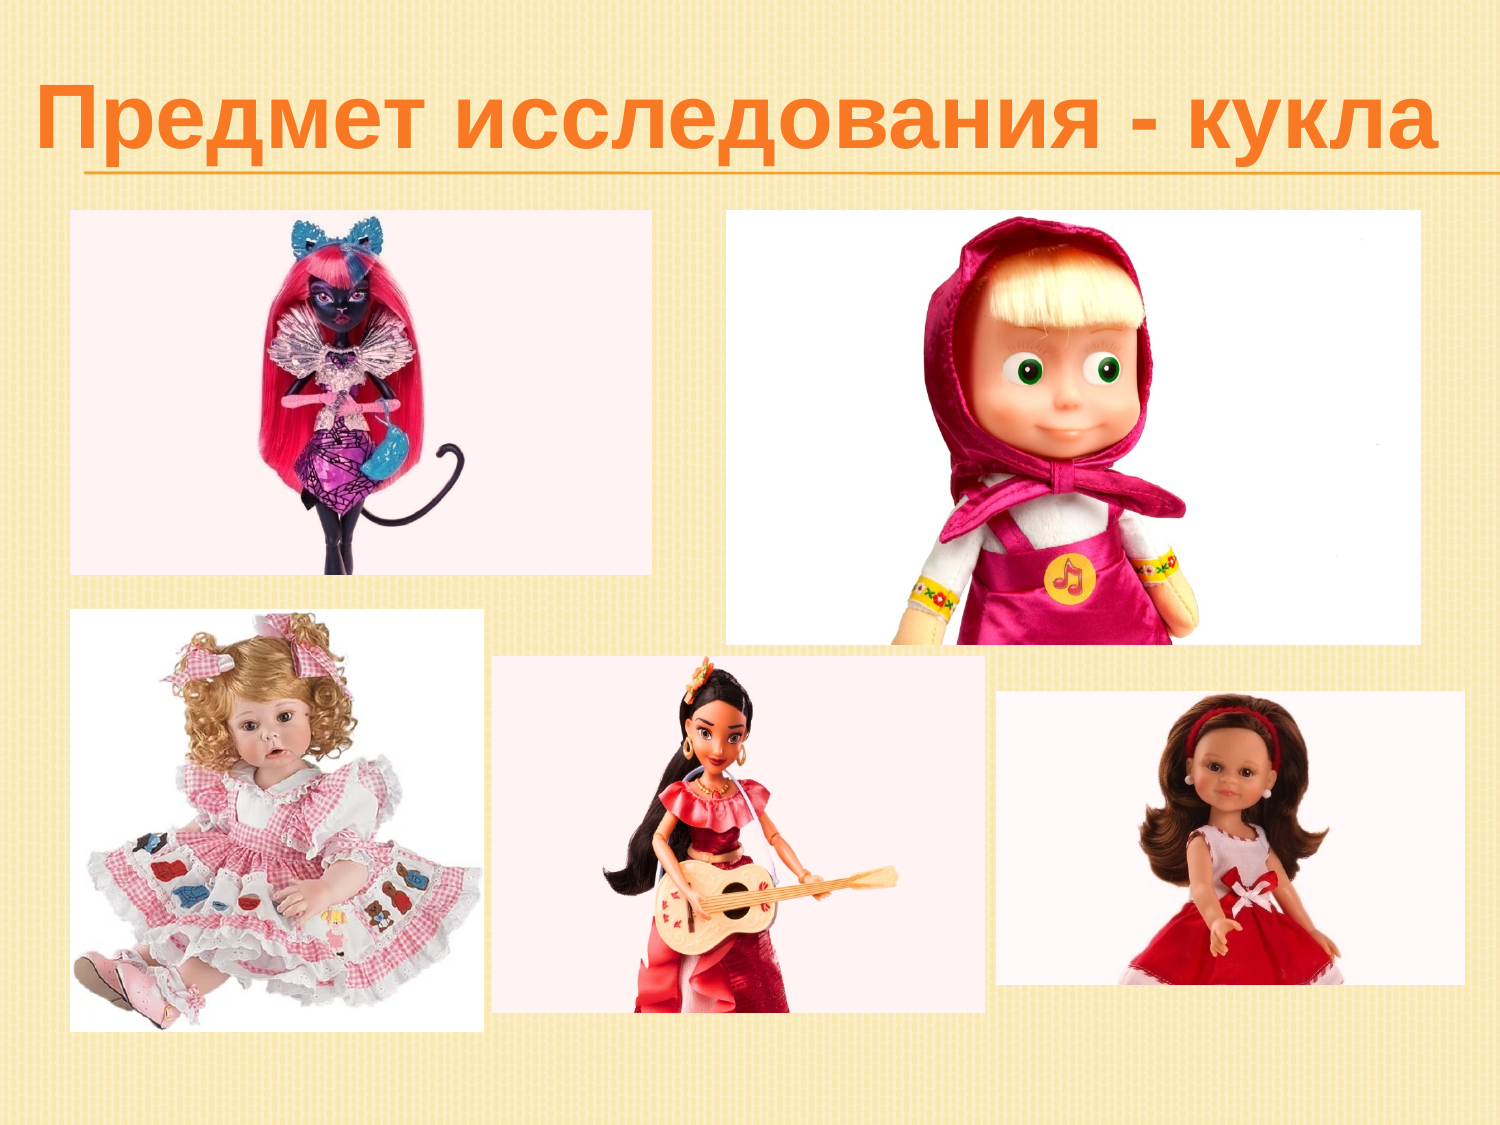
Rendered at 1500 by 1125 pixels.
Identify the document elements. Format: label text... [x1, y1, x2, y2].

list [69, 609, 485, 1032]
title Предмет исследования - кукла [0, 35, 1500, 189]
picture [70, 210, 652, 575]
picture [995, 691, 1466, 985]
picture [491, 655, 985, 1013]
picture [726, 210, 1421, 645]
